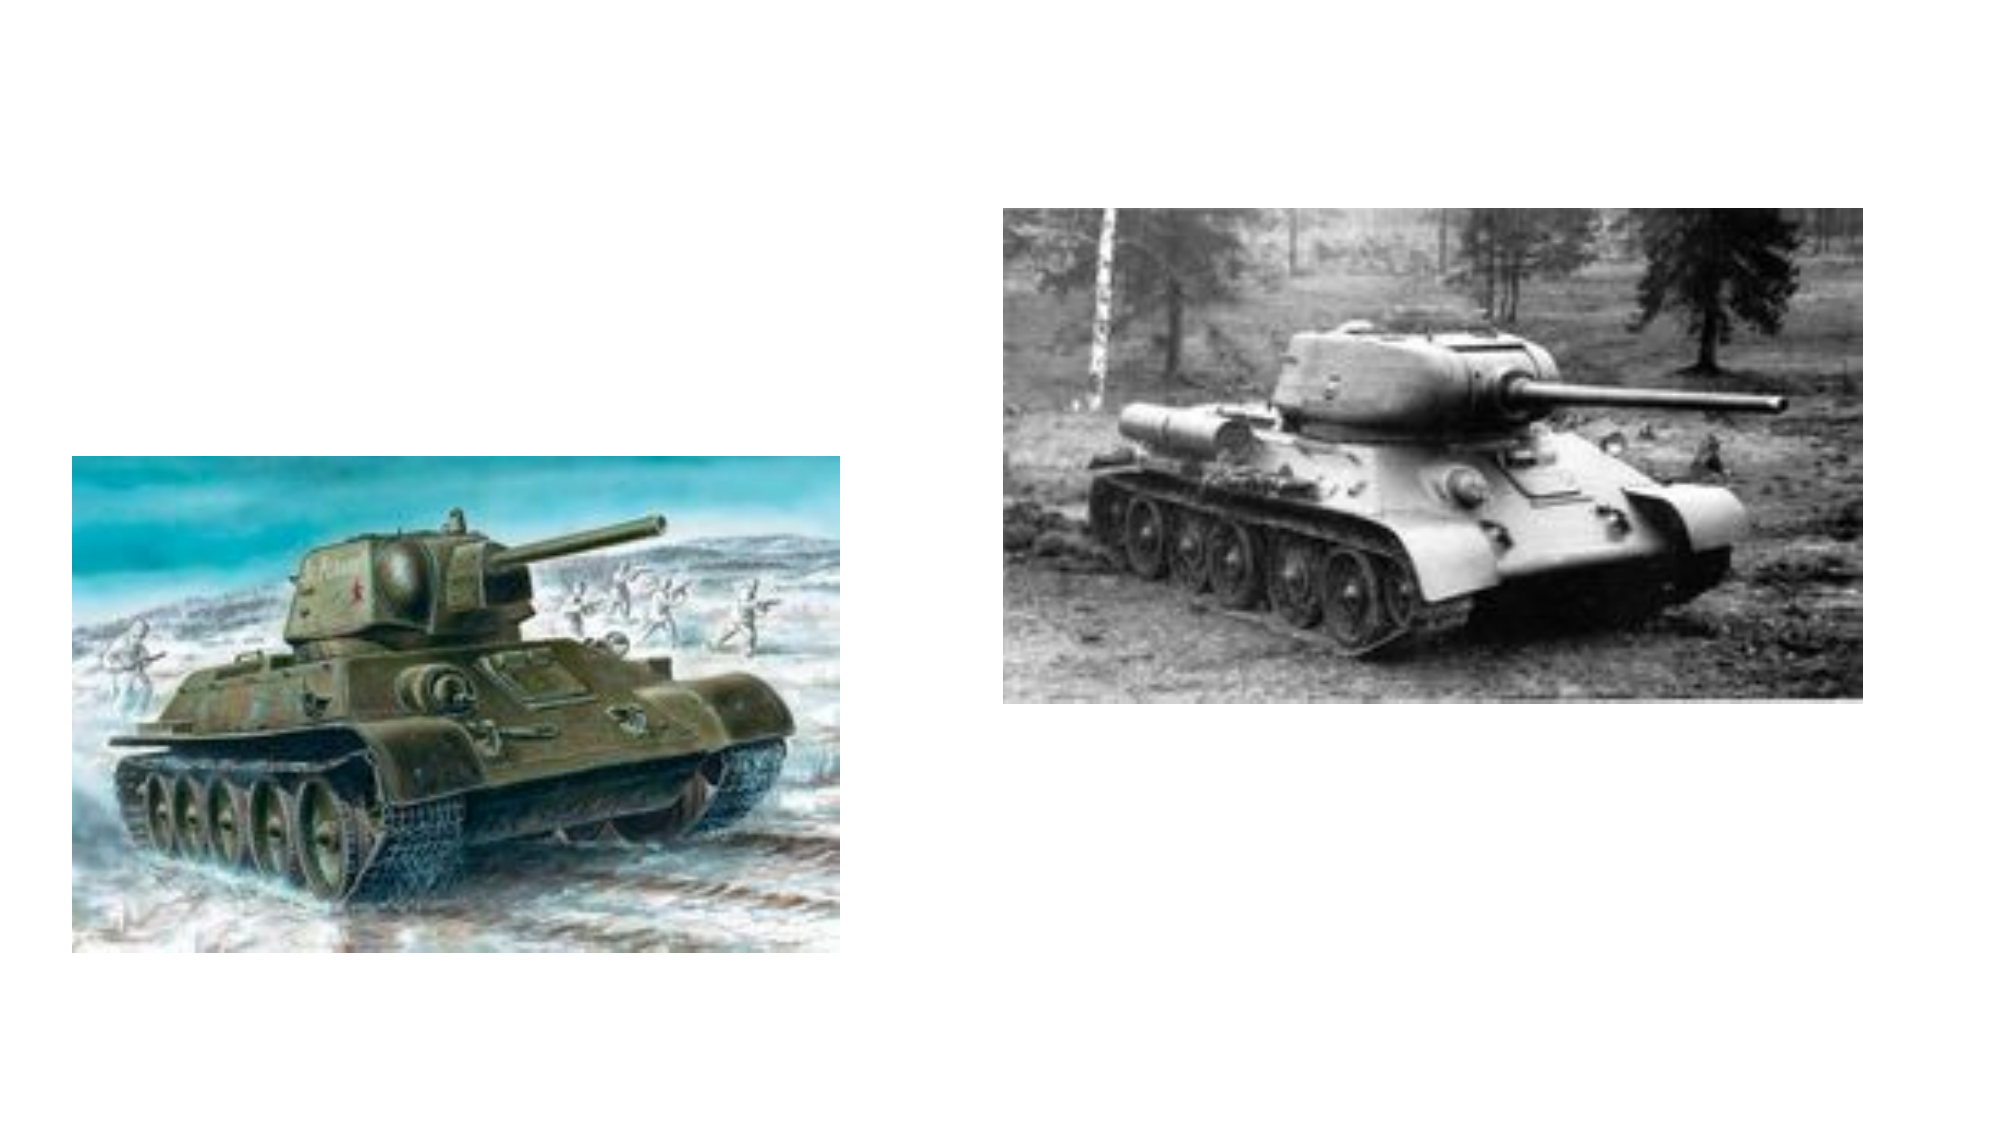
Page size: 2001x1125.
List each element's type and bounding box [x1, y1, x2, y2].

picture [1003, 208, 1863, 704]
list [72, 456, 840, 953]
